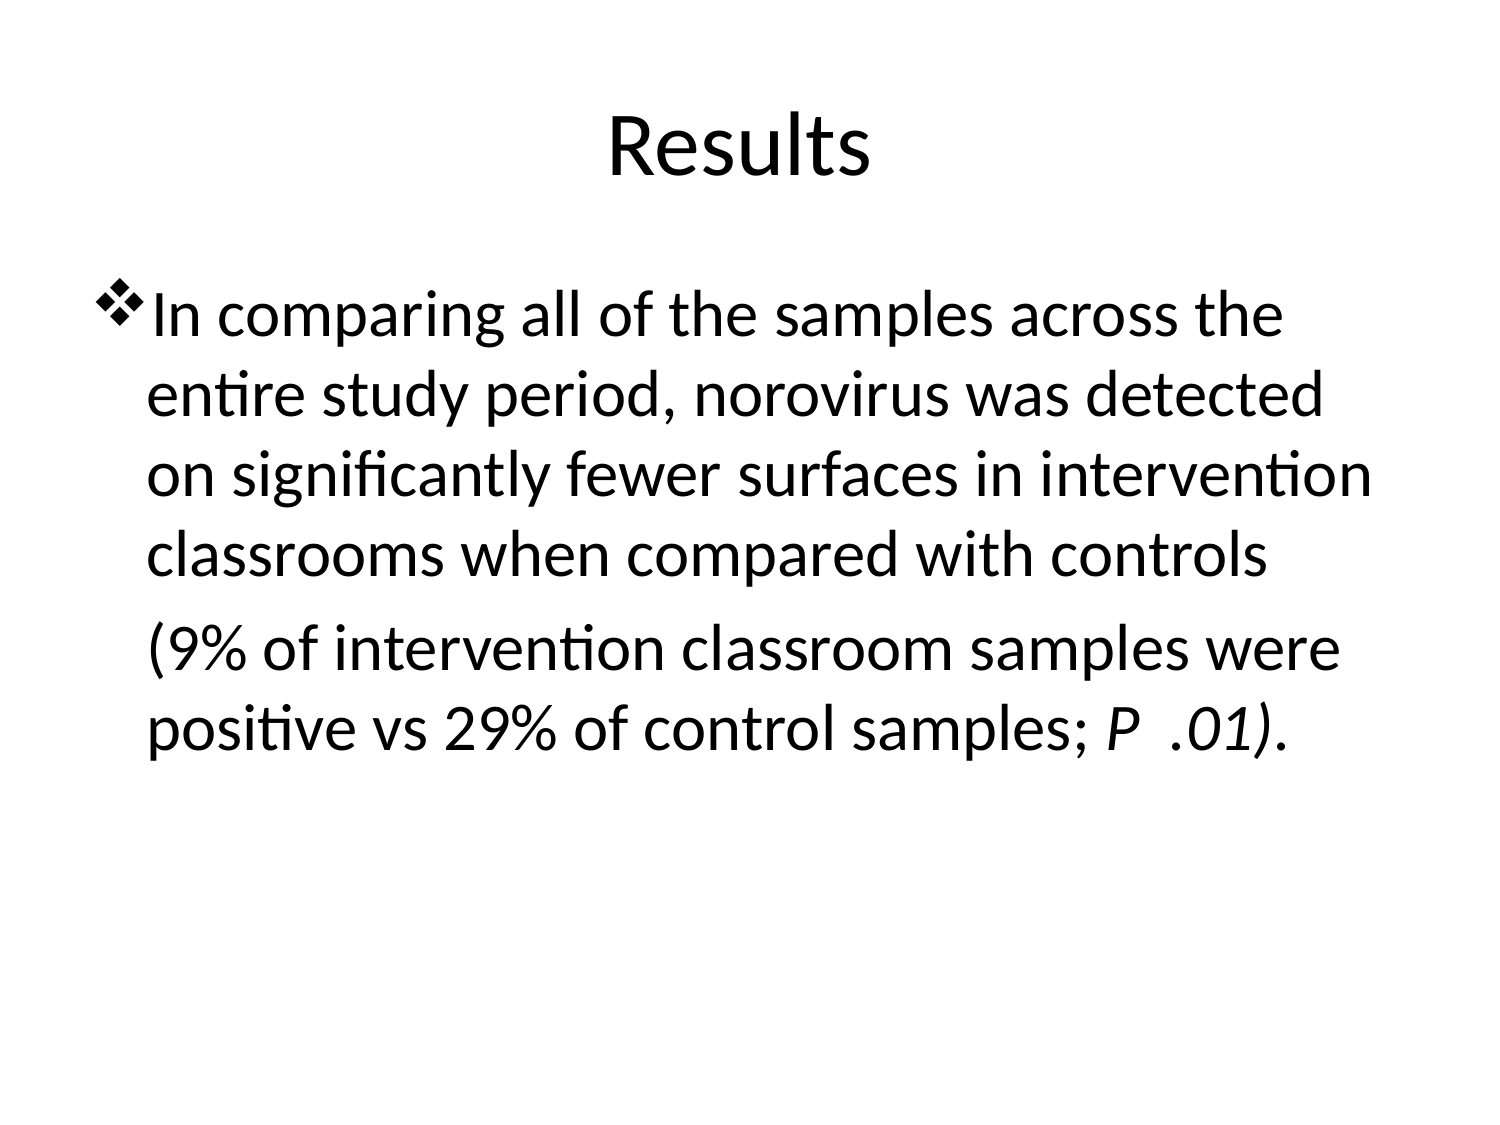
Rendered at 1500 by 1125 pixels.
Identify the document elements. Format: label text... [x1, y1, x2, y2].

title Results [75, 45, 1425, 233]
list In comparing all of the samples across the entire study period, norovirus was detected on significantly fewer surfaces in intervention classrooms when compared with controls (9% of intervention classroom samples were positive vs 29% of control samples; P .01). [75, 262, 1425, 1005]
